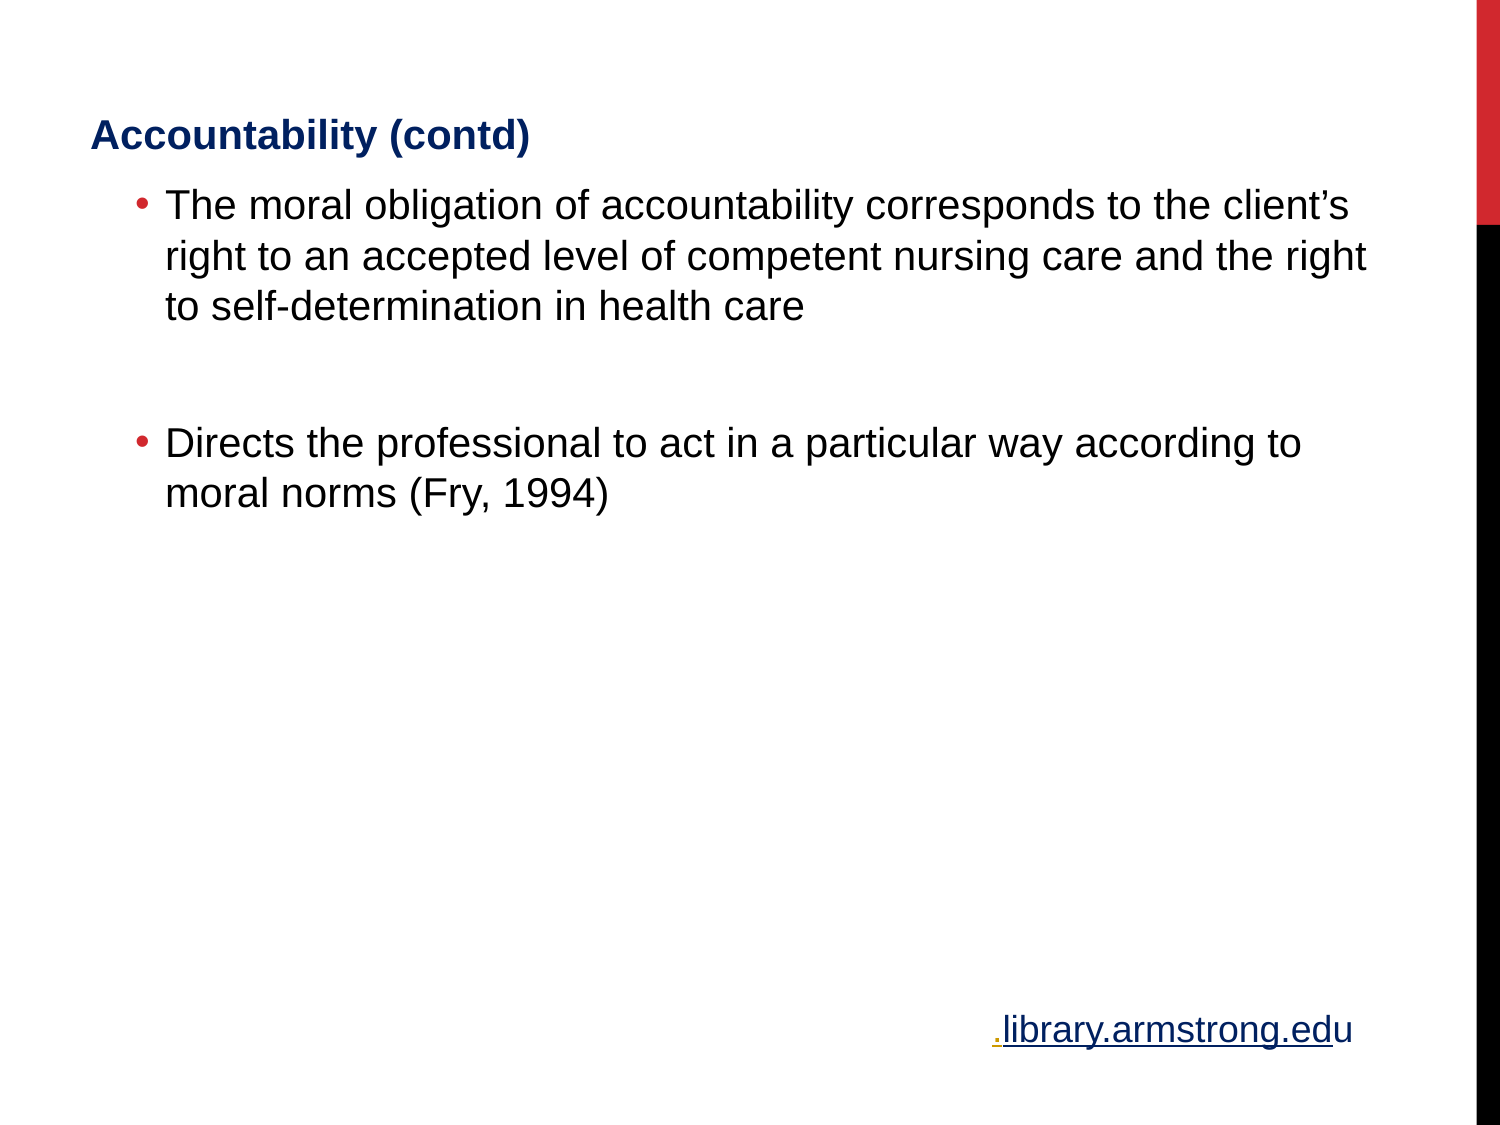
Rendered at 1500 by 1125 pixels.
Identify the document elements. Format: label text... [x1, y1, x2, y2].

list Accountability (contd) The moral obligation of accountability corresponds to the client’s right to an accepted level of competent nursing care and the right to self-determination in health care Directs the professional to act in a particular way according to moral norms (Fry, 1994) [75, 99, 1425, 1005]
text_box .library.armstrong.edu [977, 998, 1369, 1058]
